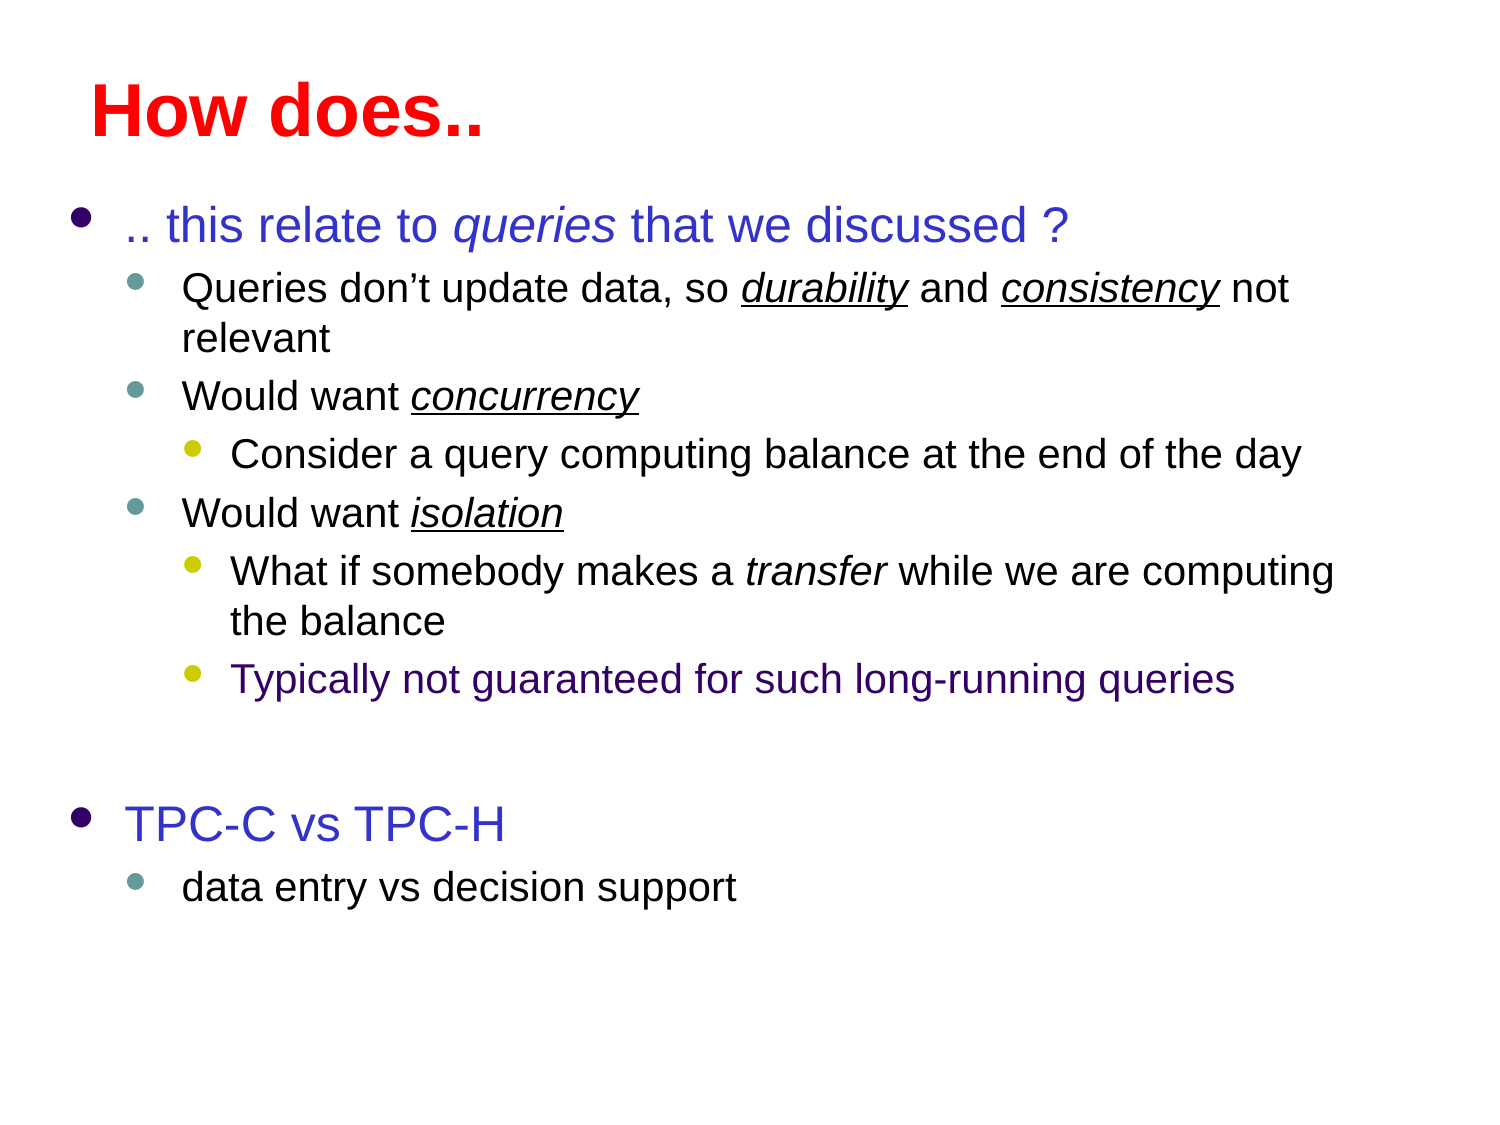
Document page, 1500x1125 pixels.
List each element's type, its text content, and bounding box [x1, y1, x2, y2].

title How does.. [74, 19, 1313, 160]
list .. this relate to queries that we discussed ? Queries don’t update data, so durability and consistency not relevant Would want concurrency Consider a query computing balance at the end of the day Would want isolation What if somebody makes a transfer while we are computing the balance Typically not guaranteed for such long-running queries TPC-C vs TPC-H data entry vs decision support [52, 184, 1404, 847]
